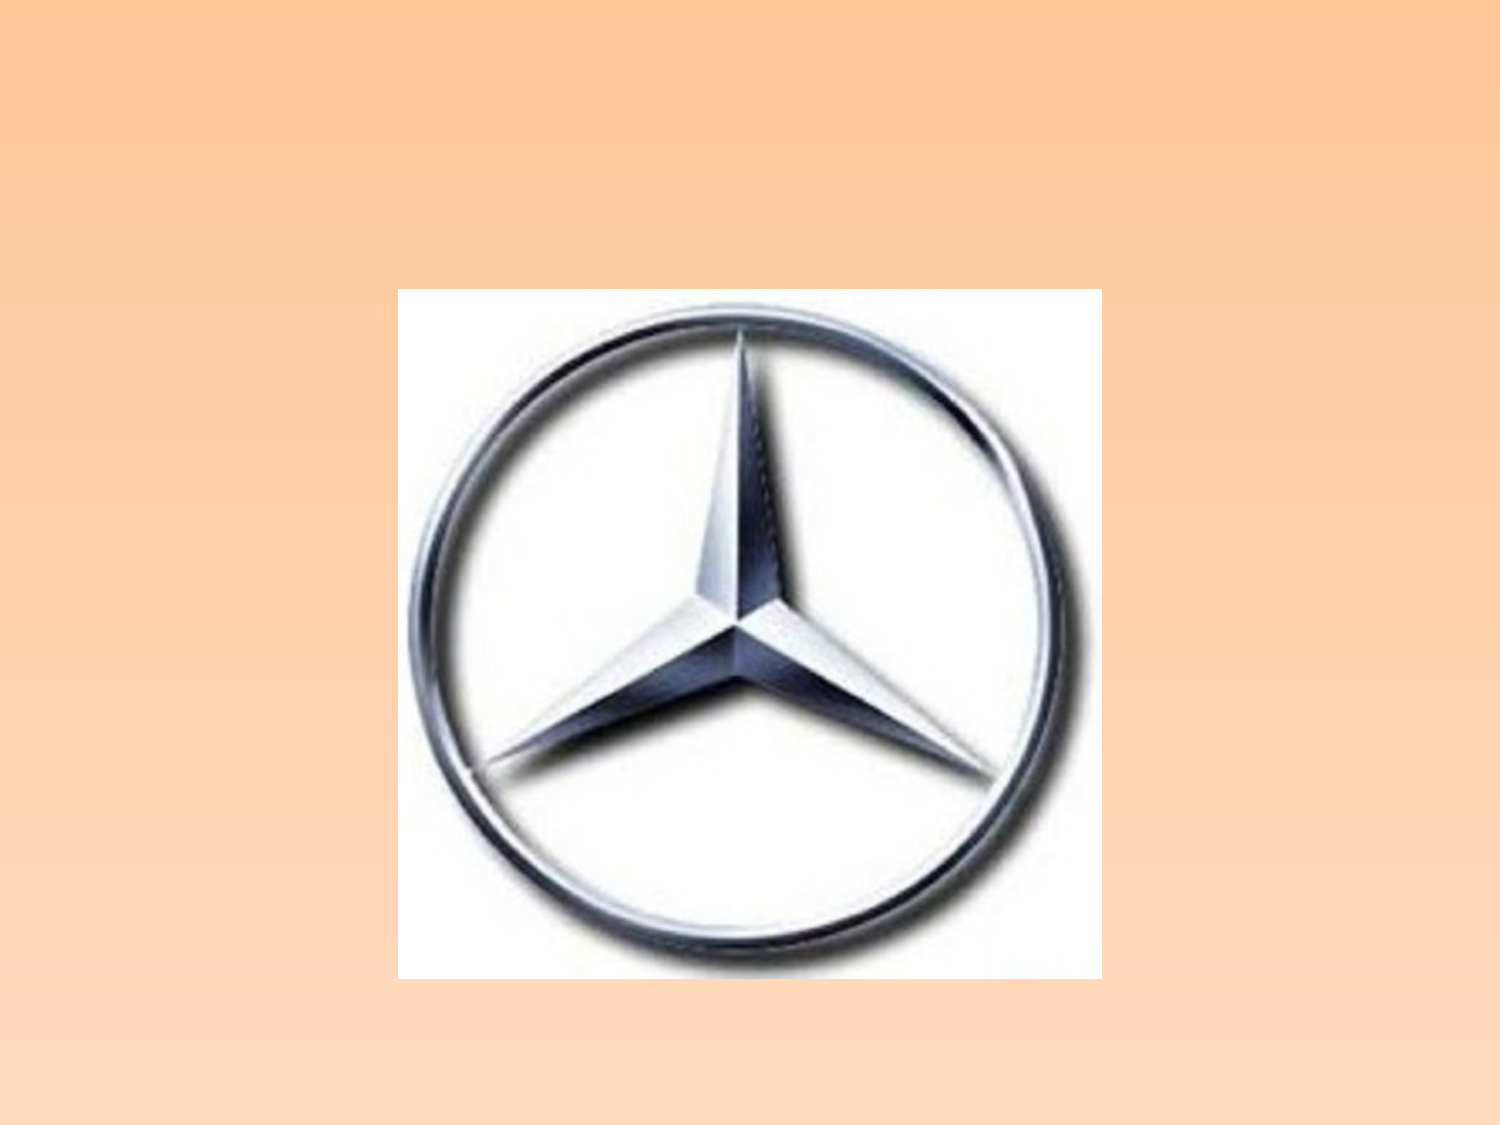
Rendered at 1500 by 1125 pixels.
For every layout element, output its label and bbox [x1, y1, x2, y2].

list [398, 288, 1102, 979]
